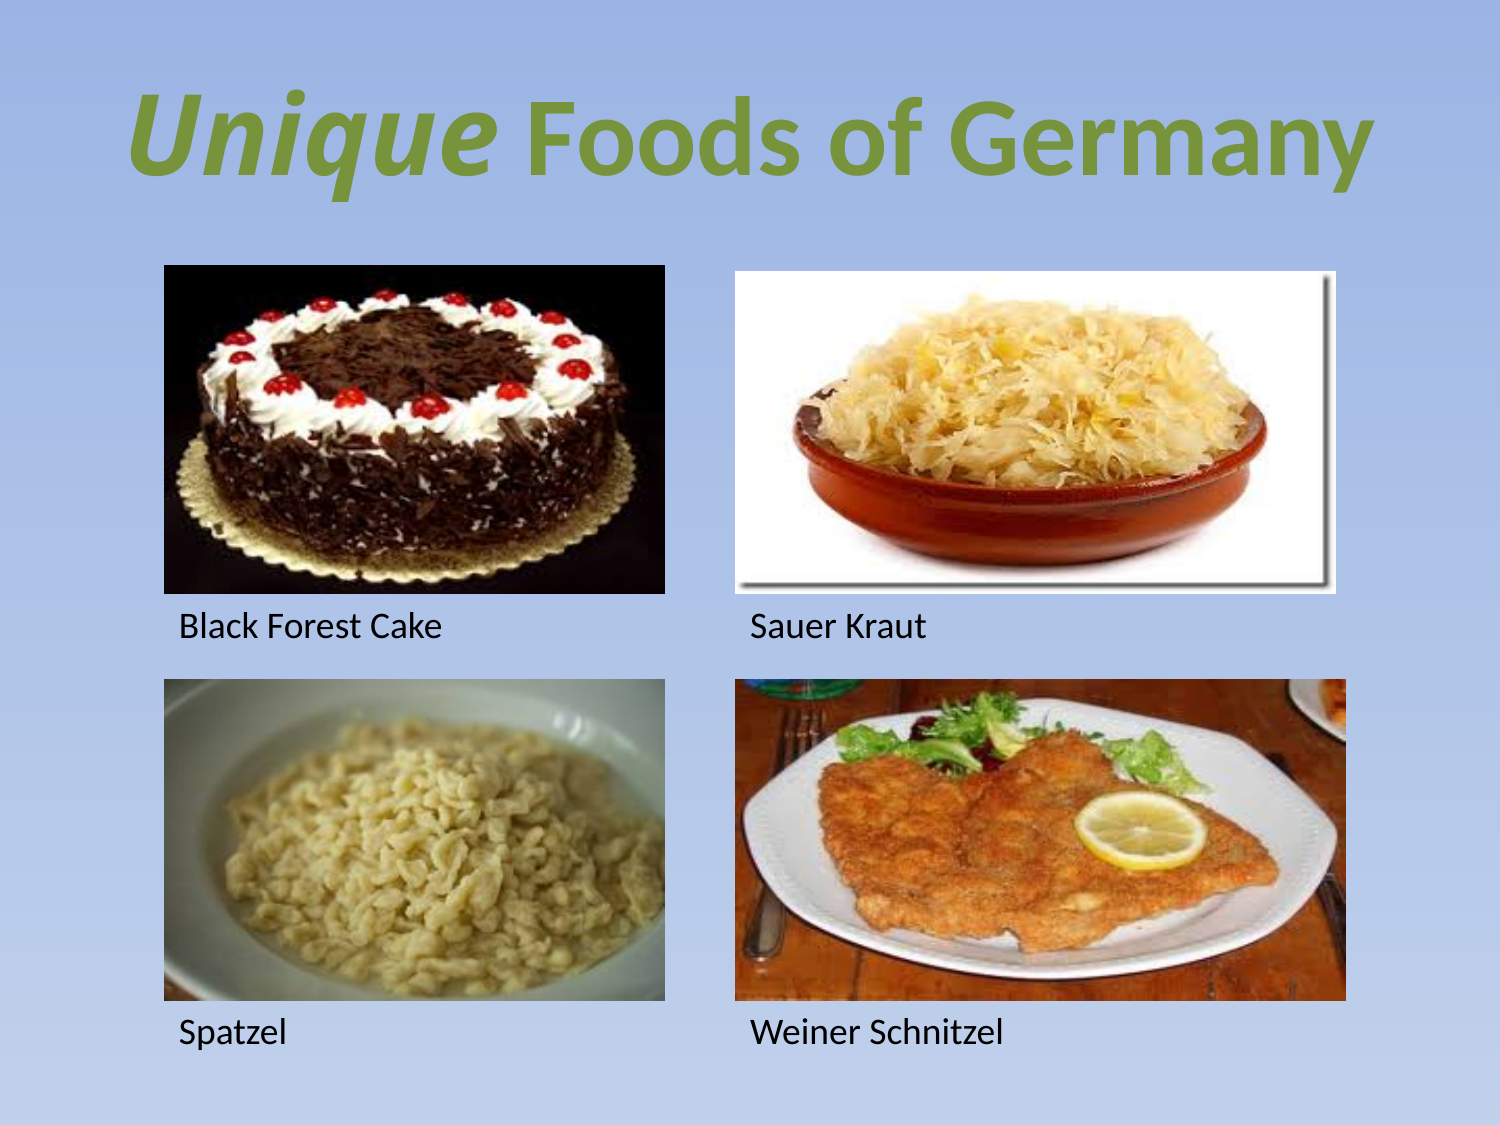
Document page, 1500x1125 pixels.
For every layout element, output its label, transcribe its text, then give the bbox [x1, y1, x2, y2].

picture [735, 679, 1347, 1001]
text_box Weiner Schnitzel [735, 1009, 1346, 1060]
picture [735, 271, 1336, 595]
text_box Sauer Kraut [735, 593, 1346, 654]
text_box Spatzel [164, 1008, 665, 1060]
picture [163, 679, 665, 1001]
text_box Unique Foods of Germany [103, 55, 1397, 206]
picture [163, 264, 665, 595]
text_box Black Forest Cake [164, 601, 665, 654]
